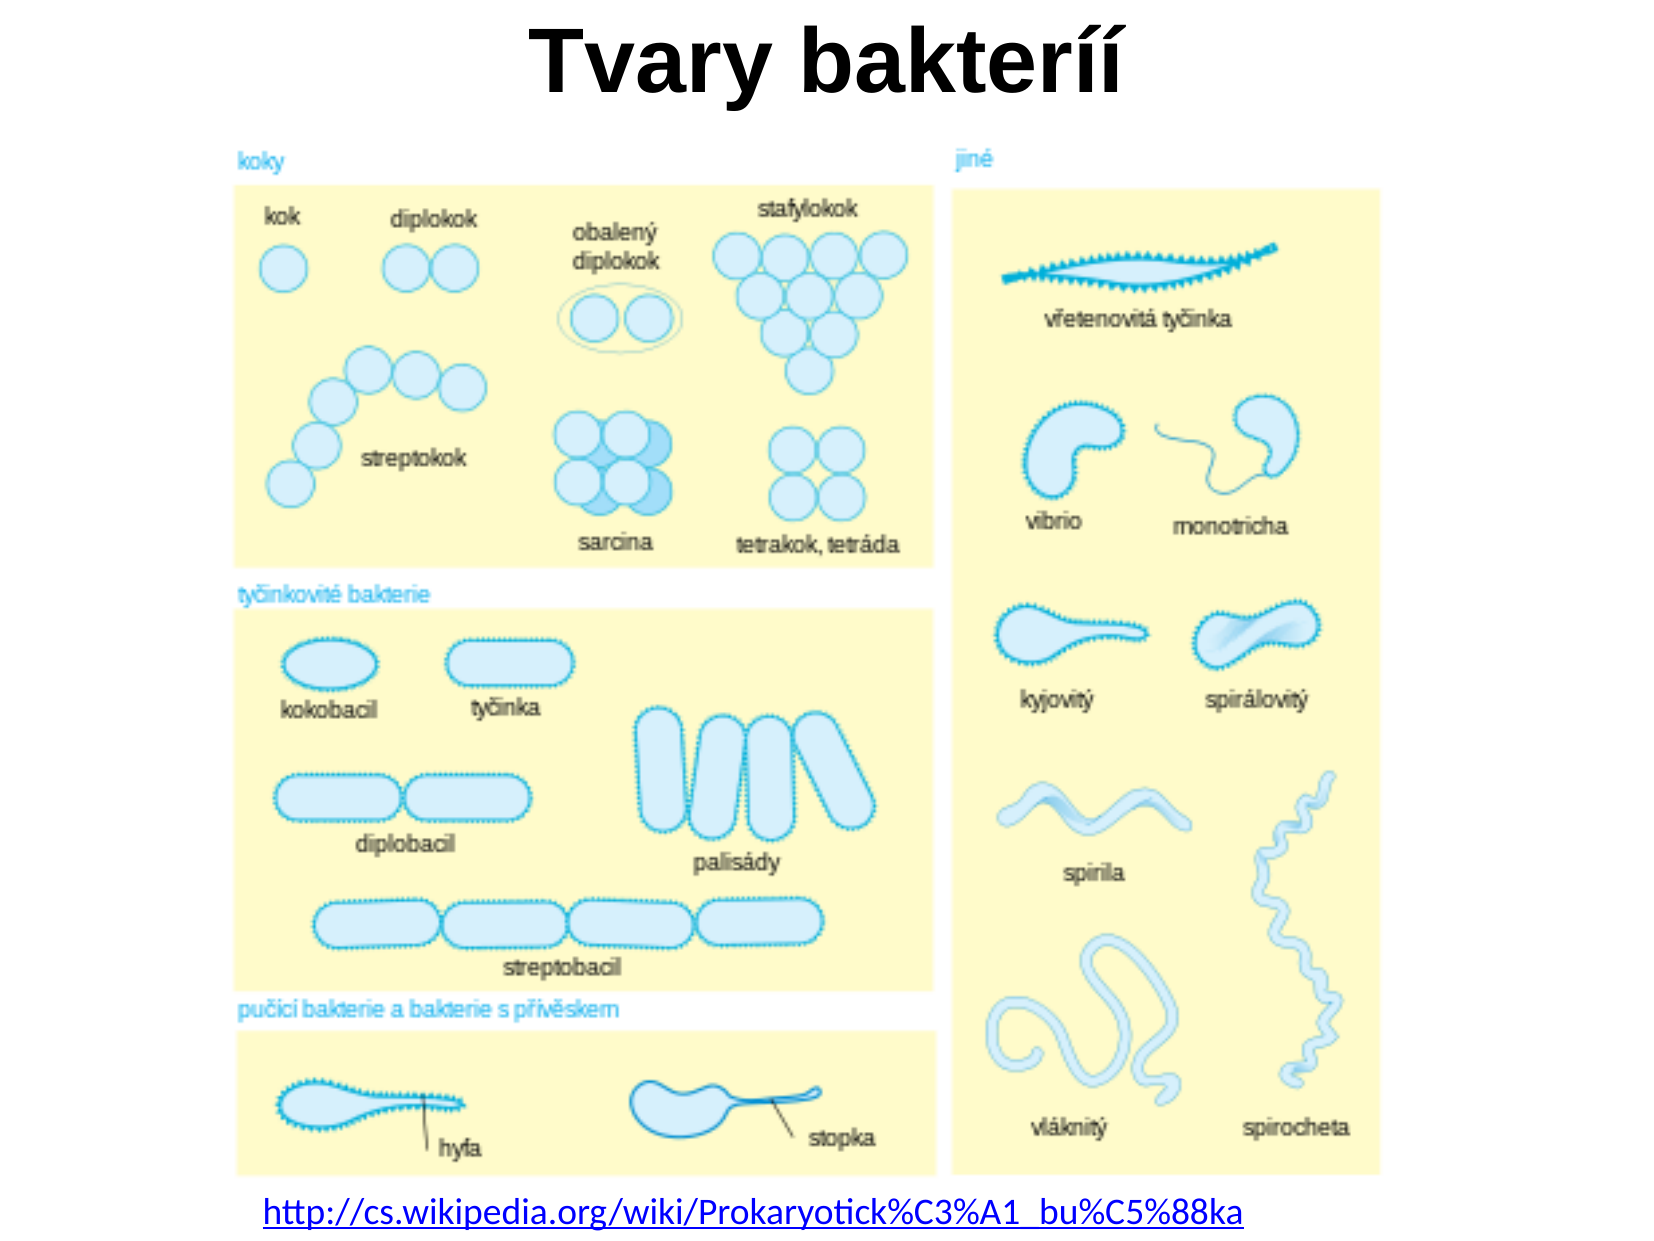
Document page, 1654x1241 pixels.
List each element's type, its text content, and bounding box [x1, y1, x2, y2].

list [212, 123, 1418, 1215]
title Tvary bakteríí [82, 0, 1571, 113]
text_box http://cs.wikipedia.org/wiki/Prokaryotick%C3%A1_bu%C5%88ka [247, 1222, 1371, 1240]
